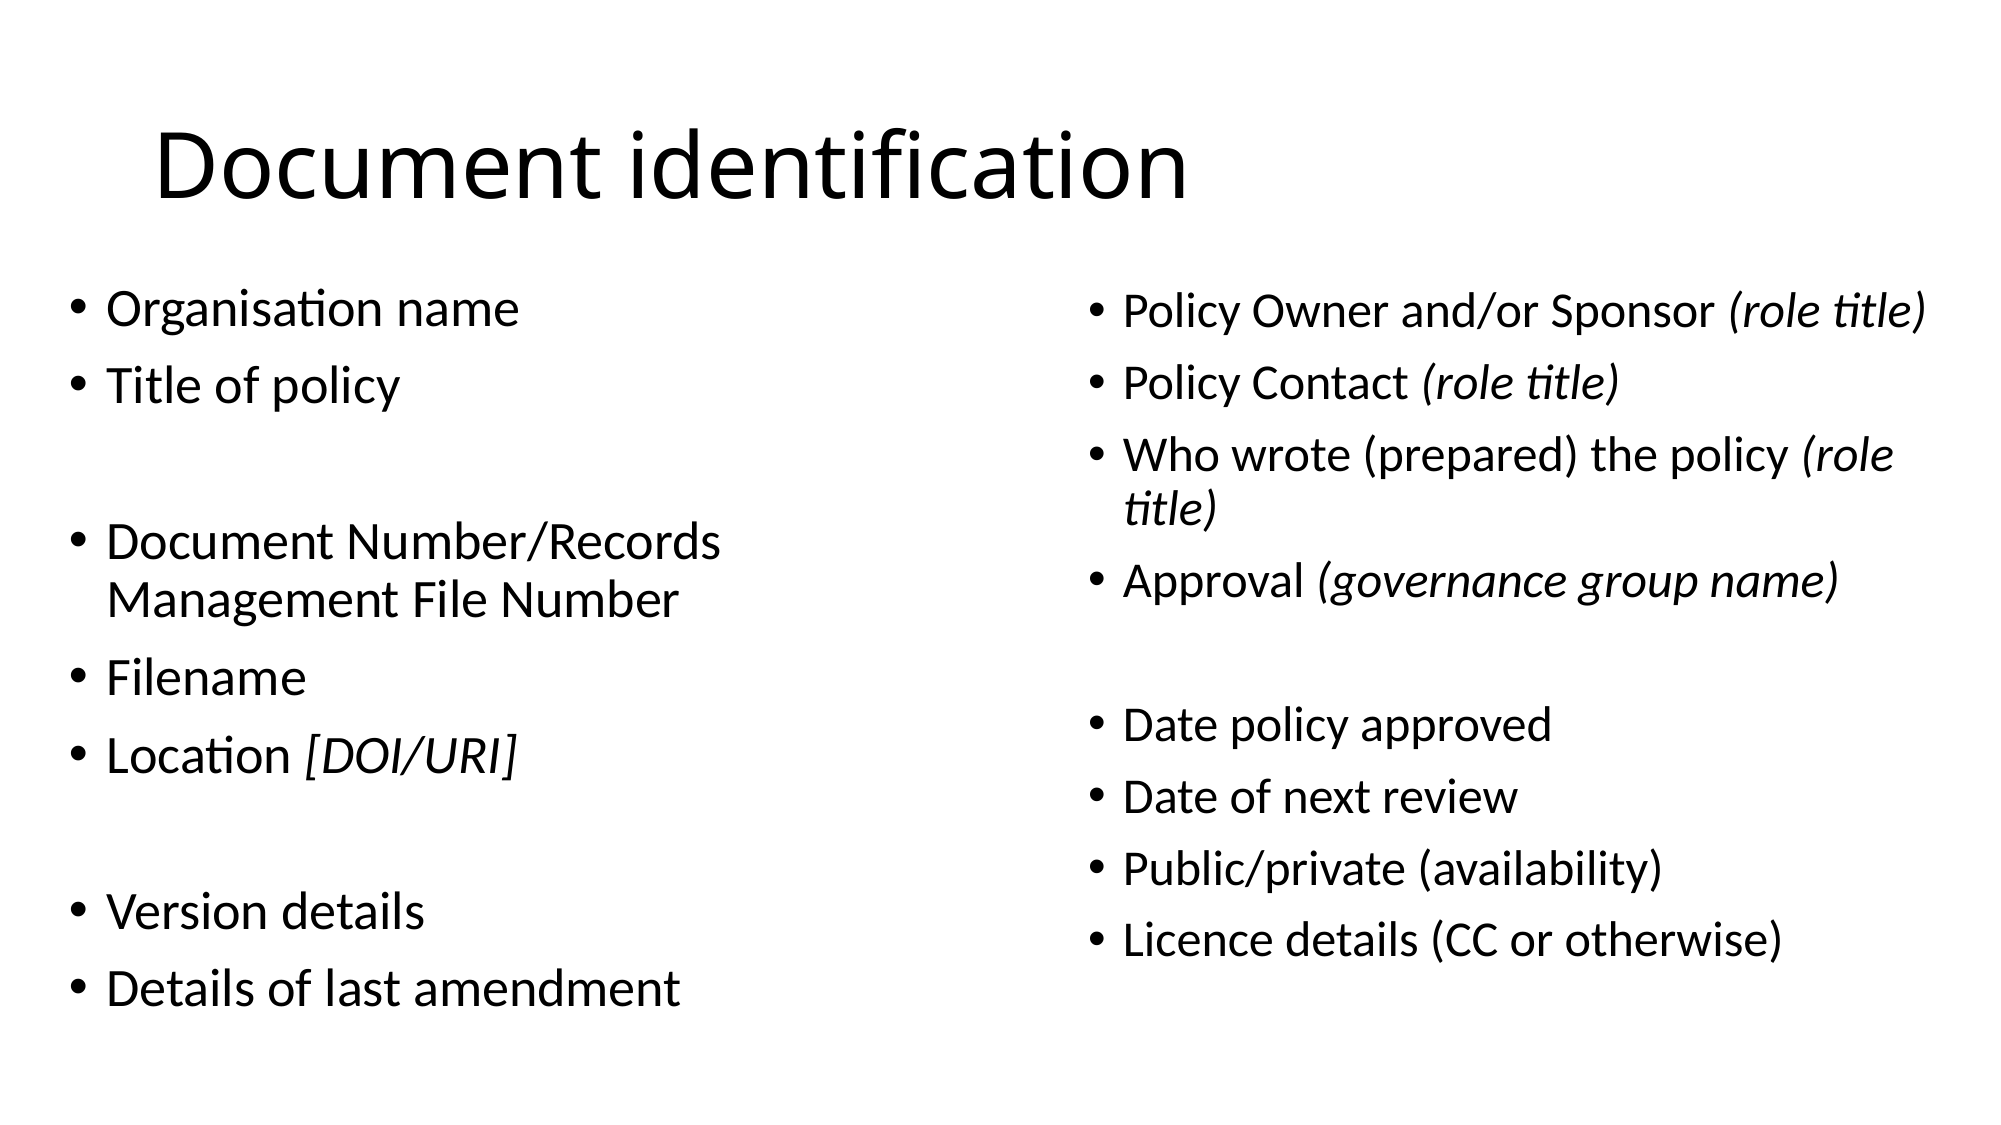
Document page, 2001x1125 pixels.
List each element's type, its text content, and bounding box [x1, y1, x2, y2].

text_box Policy Owner and/or Sponsor (role title) Policy Contact (role title) Who wrote (prepared) the policy (role title) Approval (governance group name) Date policy approved Date of next review Public/private (availability) Licence details (CC or otherwise) [1073, 277, 1946, 1034]
text_box Organisation name Title of policy Document Number/Records Management File Number Filename Location [DOI/URI] Version details Details of last amendment [53, 272, 998, 1029]
title Document identification [137, 59, 1863, 278]
